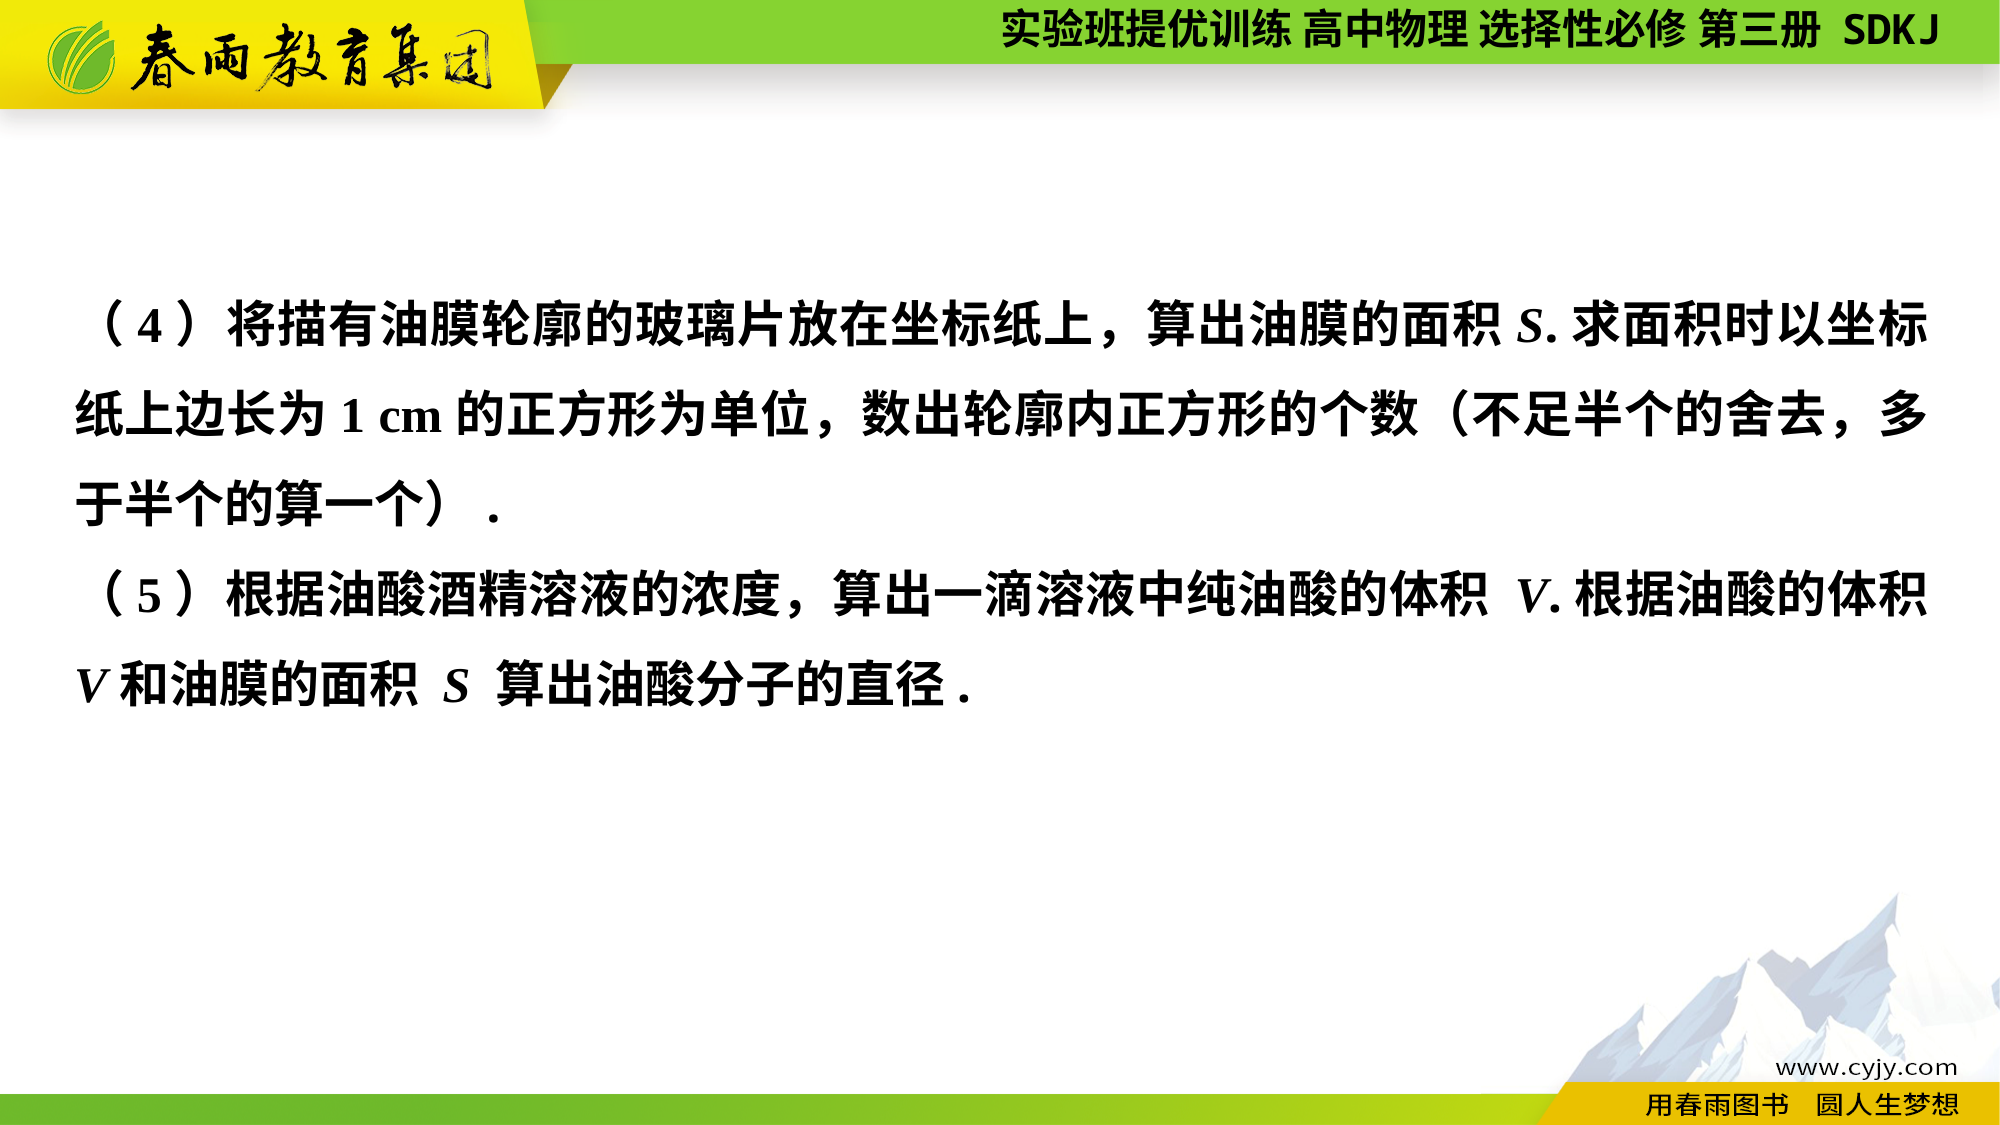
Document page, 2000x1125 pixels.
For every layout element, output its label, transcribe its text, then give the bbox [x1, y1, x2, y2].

list （4）将描有油膜轮廓的玻璃片放在坐标纸上，算出油膜的面积S.求面积时以坐标纸上边长为1 cm的正方形为单位，数出轮廓内正方形的个数（不足半个的舍去，多于半个的算一个）. （5）根据油酸酒精溶液的浓度，算出一滴溶液中纯油酸的体积 V.根据油酸的体积 V和油膜的面积 S 算出油酸分子的直径. [59, 255, 1944, 725]
picture [0, 0, 2000, 1125]
